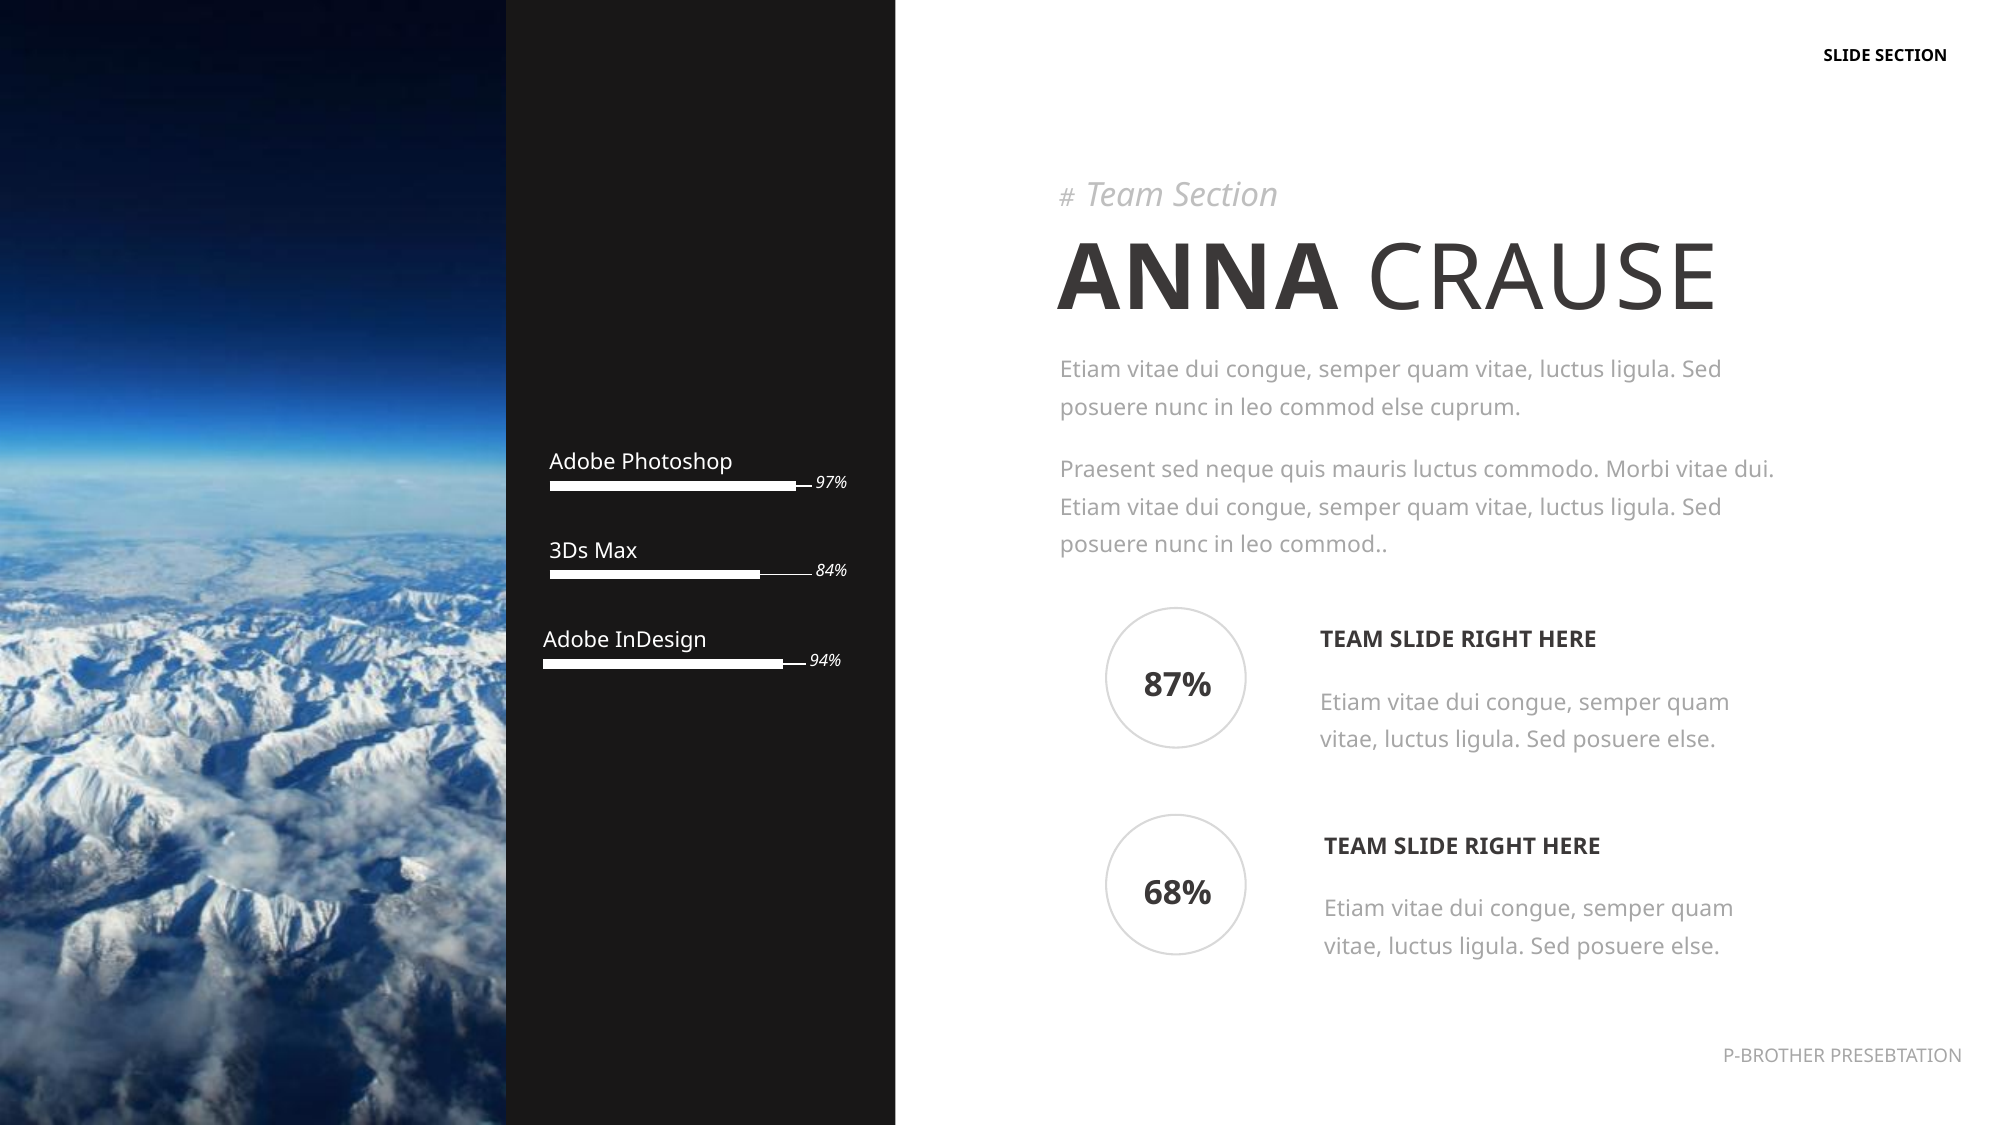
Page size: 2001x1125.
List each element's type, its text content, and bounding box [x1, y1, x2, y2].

text_box [506, 0, 896, 1125]
text_box TEAM SLIDE RIGHT HERE Etiam vitae dui congue, semper quam vitae, luctus ligula. Sed posuere else. [1305, 607, 1804, 814]
text_box 94% [790, 634, 862, 696]
text_box TEAM SLIDE RIGHT HERE Etiam vitae dui congue, semper quam vitae, luctus ligula. Sed posuere else. [1309, 814, 1804, 1065]
text_box Etiam vitae dui congue, semper quam vitae, luctus ligula. Sed posuere nunc in leo commod else cuprum. Praesent sed neque quis mauris luctus commodo. Morbi vitae dui. Etiam vitae dui congue, semper quam vitae, luctus ligula. Sed posuere nunc in leo commod.. [1044, 337, 1804, 589]
text_box 97% [796, 456, 868, 517]
text_box ANNA CRAUSE [1042, 210, 2000, 336]
text_box Adobe Photoshop [534, 429, 1184, 491]
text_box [1037, 607, 1318, 755]
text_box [1037, 814, 1318, 963]
text_box Adobe InDesign [528, 606, 1174, 669]
text_box 3Ds Max [534, 517, 1184, 580]
text_box 84% [796, 544, 868, 606]
text_box # Team Section [1043, 170, 1693, 232]
picture [0, 0, 506, 1125]
